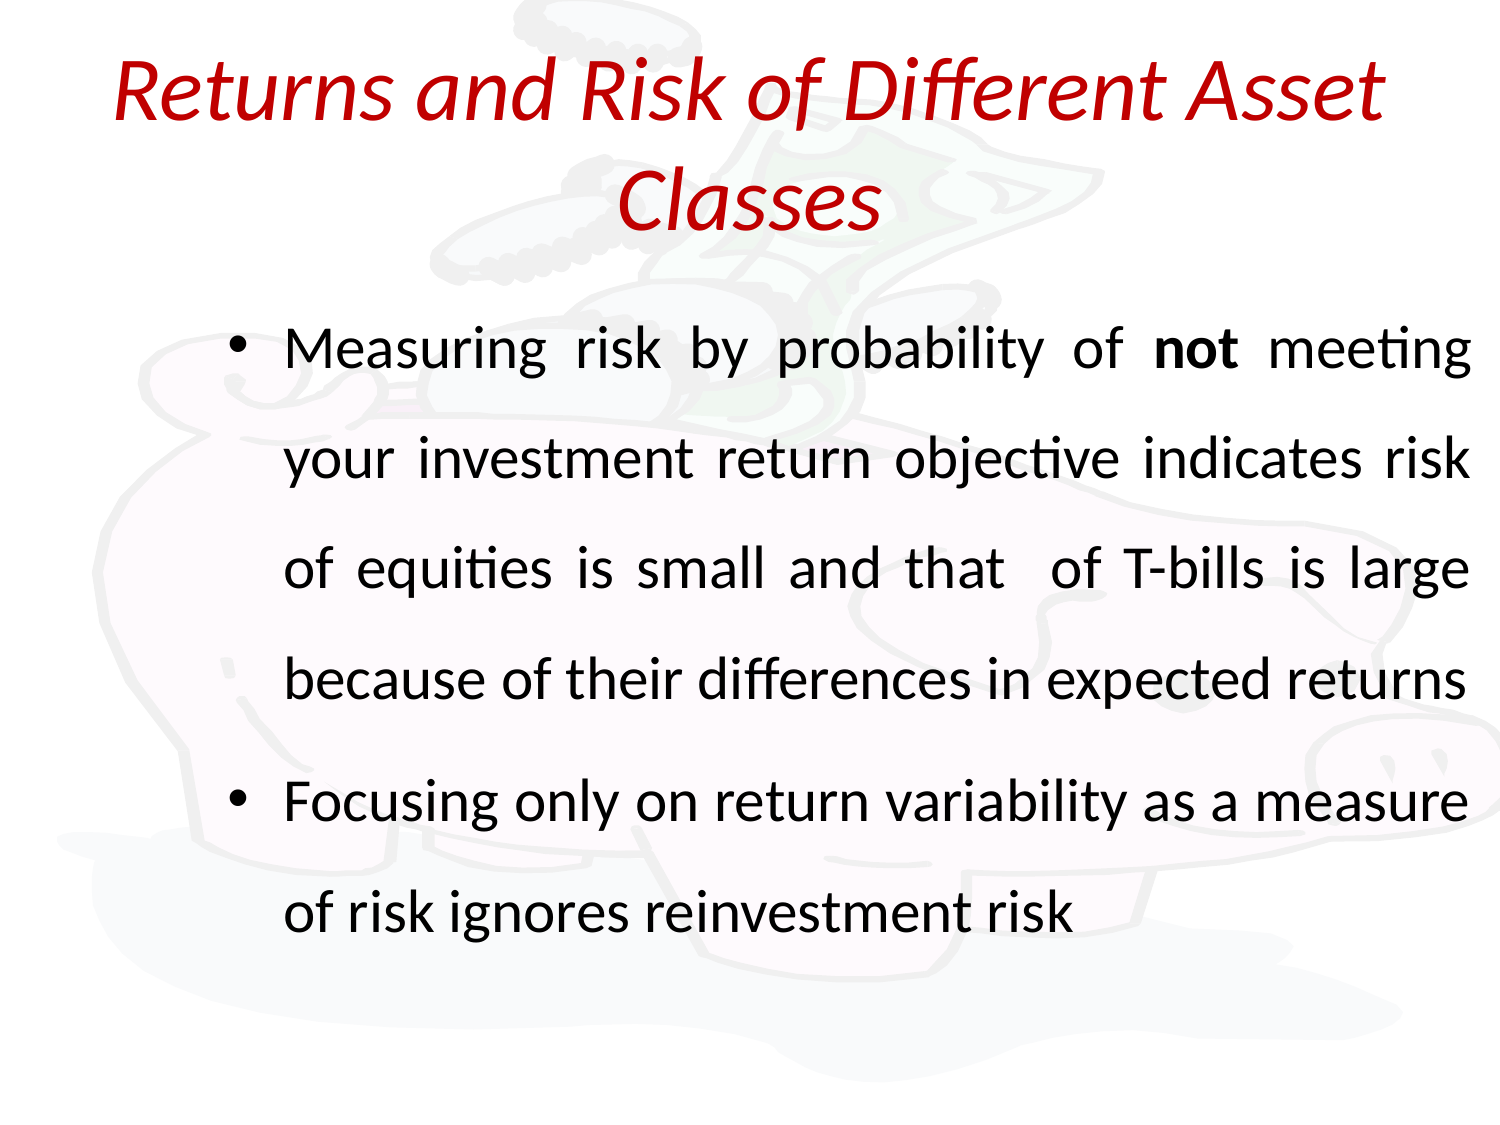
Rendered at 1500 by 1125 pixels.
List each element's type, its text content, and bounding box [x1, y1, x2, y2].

title Returns and Risk of Different Asset Classes [75, 45, 1425, 233]
list Measuring risk by probability of not meeting your investment return objective indicates risk of equities is small and that of T-bills is large because of their differences in expected returns Focusing only on return variability as a measure of risk ignores reinvestment risk [212, 262, 1488, 1063]
